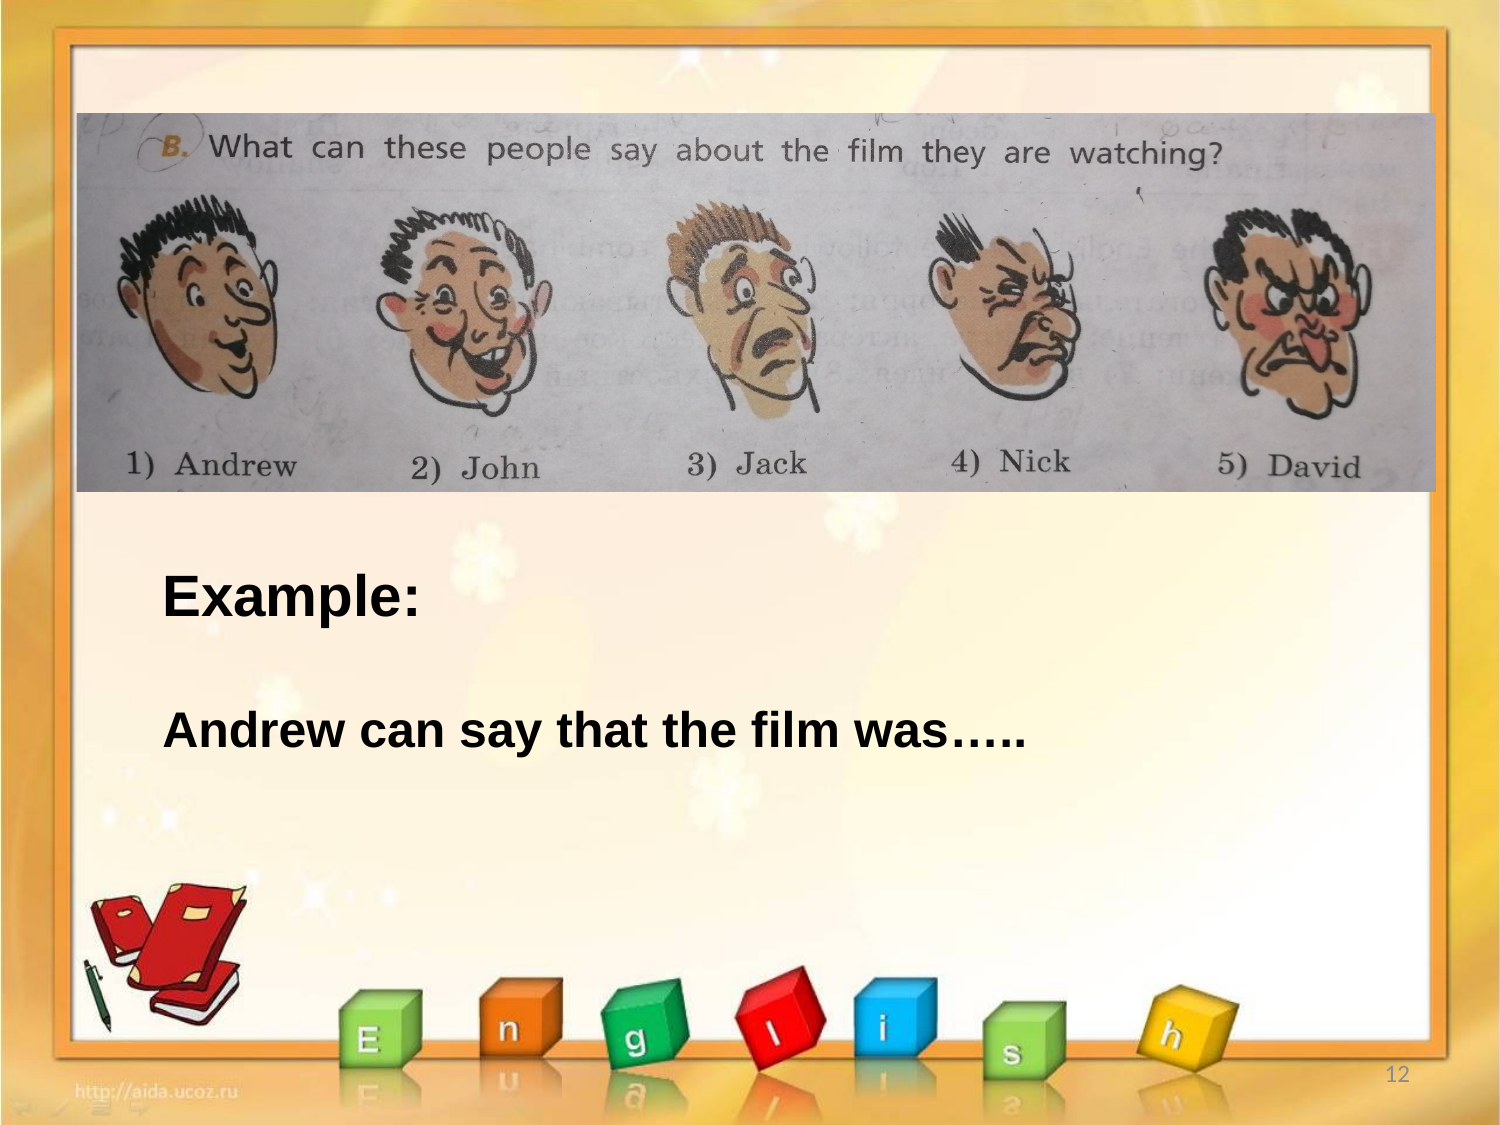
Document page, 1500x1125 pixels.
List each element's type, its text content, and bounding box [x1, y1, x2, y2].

slide_number 12 [1074, 1042, 1425, 1103]
text_box Example: Andrew can say that the film was….. [147, 550, 1129, 766]
list [52, 164, 1404, 1125]
picture [0, 0, 1500, 1125]
